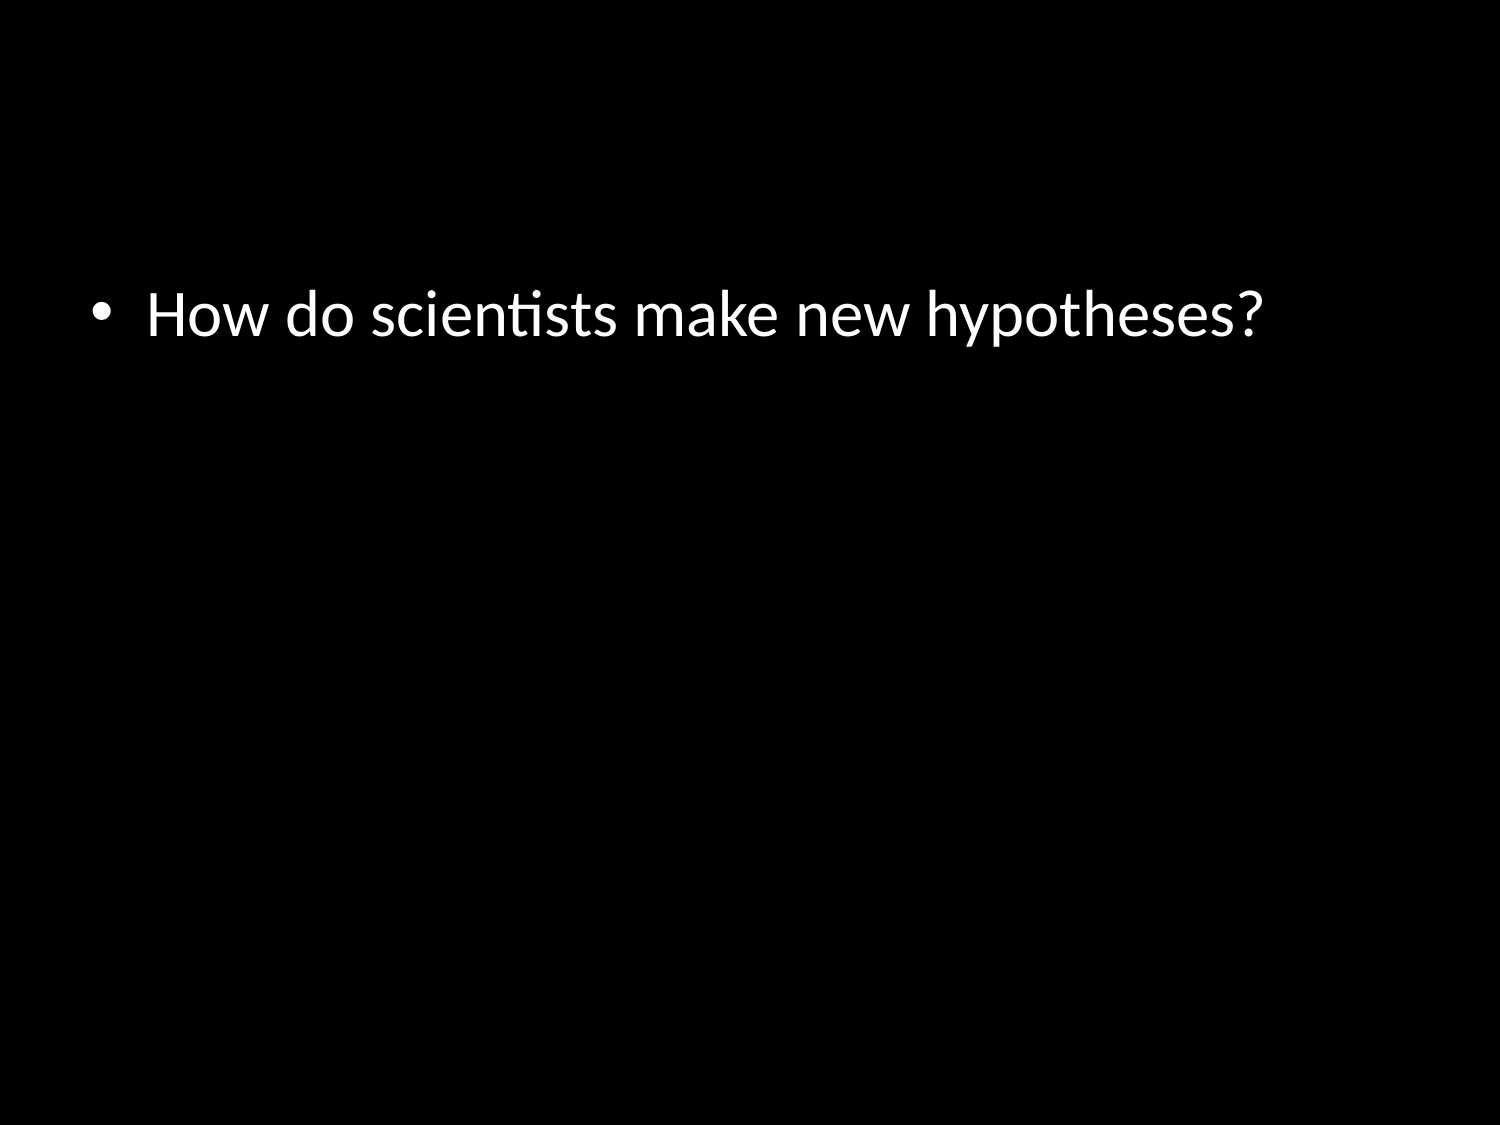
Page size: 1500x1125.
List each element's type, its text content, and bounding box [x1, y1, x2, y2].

list How do scientists make new hypotheses? [75, 262, 1425, 1005]
